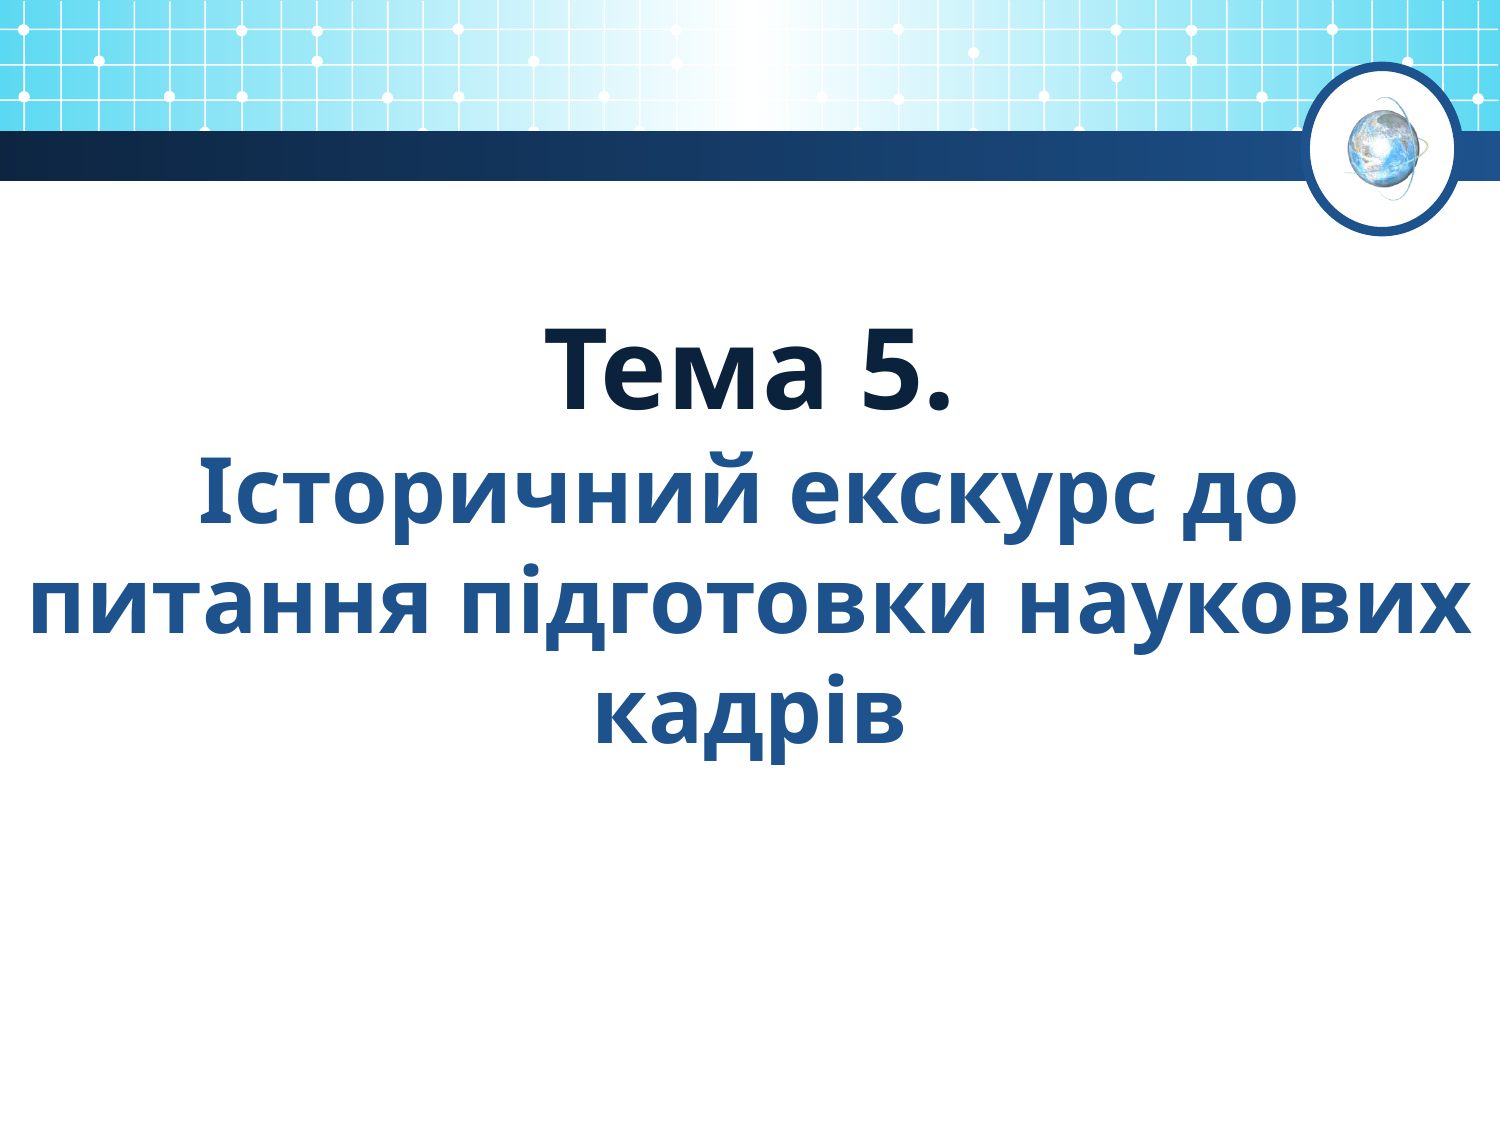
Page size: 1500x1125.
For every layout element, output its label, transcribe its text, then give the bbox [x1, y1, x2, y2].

title Тема 5. Історичний екскурс до питання підготовки наукових кадрів [0, 125, 1500, 934]
picture [1314, 72, 1450, 125]
